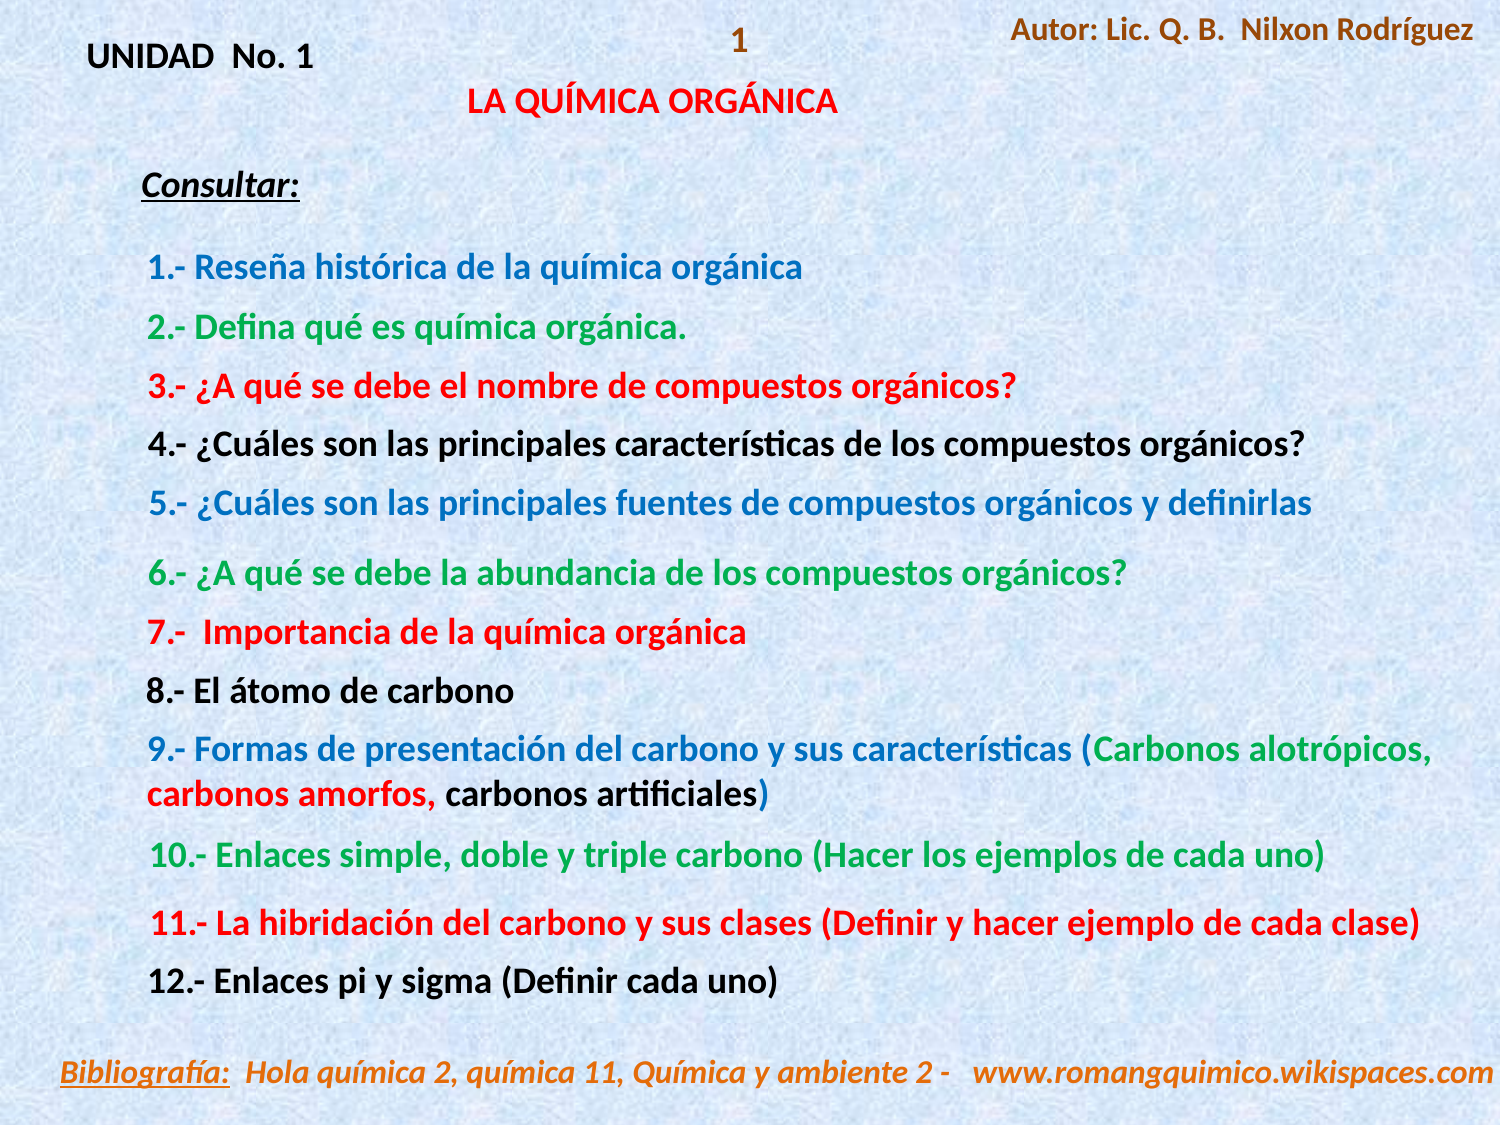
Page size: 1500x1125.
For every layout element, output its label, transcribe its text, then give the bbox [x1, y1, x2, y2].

text_box 2.- Defina qué es química orgánica. [132, 294, 703, 353]
text_box 8.- El átomo de carbono [131, 658, 531, 718]
text_box 5.- ¿Cuáles son las principales fuentes de compuestos orgánicos y definirlas [133, 470, 1329, 531]
text_box Bibliografía: Hola química 2, química 11, Química y ambiente 2 - www.romangquimico.wikispaces.com [45, 1042, 1500, 1098]
text_box 1.- Reseña histórica de la química orgánica [132, 234, 819, 295]
picture [0, 0, 1500, 1125]
text_box UNIDAD No. 1 [71, 23, 330, 84]
text_box 4.- ¿Cuáles son las principales características de los compuestos orgánicos? [133, 412, 1323, 470]
text_box 10.- Enlaces simple, doble y triple carbono (Hacer los ejemplos de cada uno) [134, 822, 1342, 882]
text_box Consultar: [126, 152, 316, 213]
text_box 7.- Importancia de la química orgánica [132, 599, 763, 660]
text_box LA QUÍMICA ORGÁNICA [452, 68, 854, 128]
text_box 3.- ¿A qué se debe el nombre de compuestos orgánicos? [132, 353, 1042, 414]
text_box Autor: Lic. Q. B. Nilxon Rodríguez [995, 0, 1498, 55]
text_box 11.- La hibridación del carbono y sus clases (Definir y hacer ejemplo de cada clase) [134, 890, 1446, 951]
text_box 1 [714, 8, 764, 68]
text_box 12.- Enlaces pi y sigma (Definir cada uno) [132, 949, 795, 1009]
text_box 9.- Formas de presentación del carbono y sus características (Carbonos alotrópicos, carbonos amorfos, carbonos artificiales) [132, 716, 1448, 822]
text_box 6.- ¿A qué se debe la abundancia de los compuestos orgánicos? [133, 541, 1145, 601]
